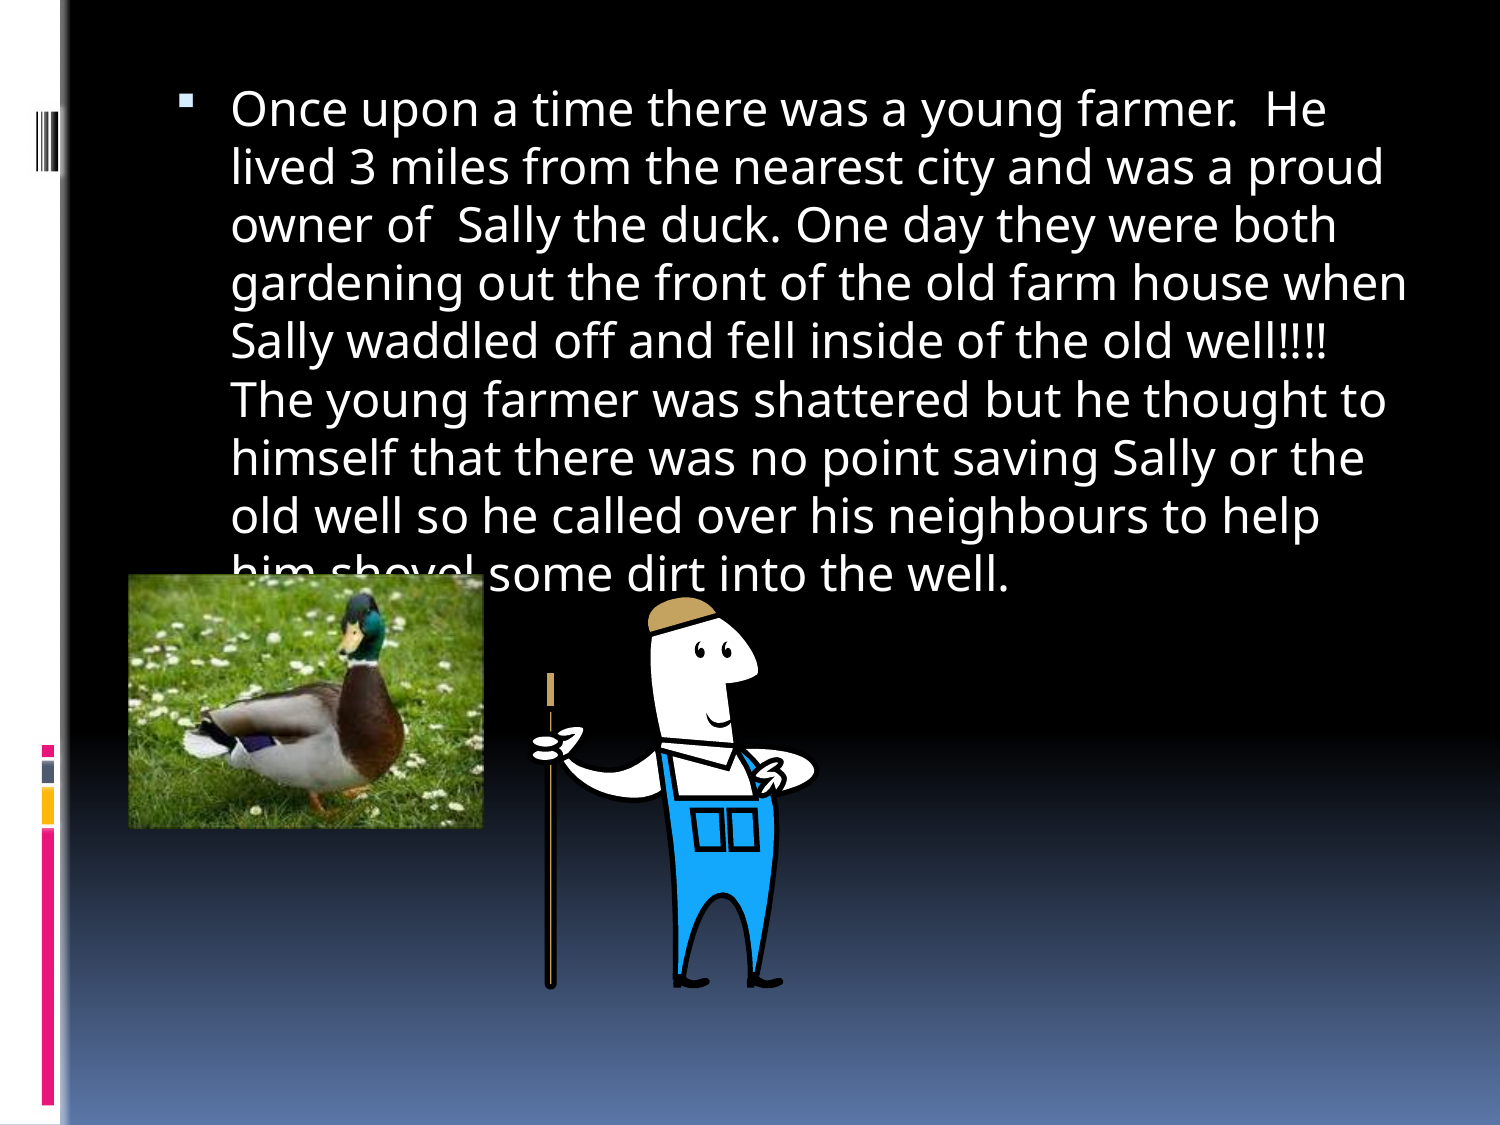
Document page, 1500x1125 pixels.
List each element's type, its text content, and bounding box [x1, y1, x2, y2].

picture [515, 585, 821, 991]
picture [128, 573, 484, 830]
list Once upon a time there was a young farmer. He lived 3 miles from the nearest city and was a proud owner of Sally the duck. One day they were both gardening out the front of the old farm house when Sally waddled off and fell inside of the old well!!!! The young farmer was shattered but he thought to himself that there was no point saving Sally or the old well so he called over his neighbours to help him shovel some dirt into the well. [150, 70, 1425, 622]
